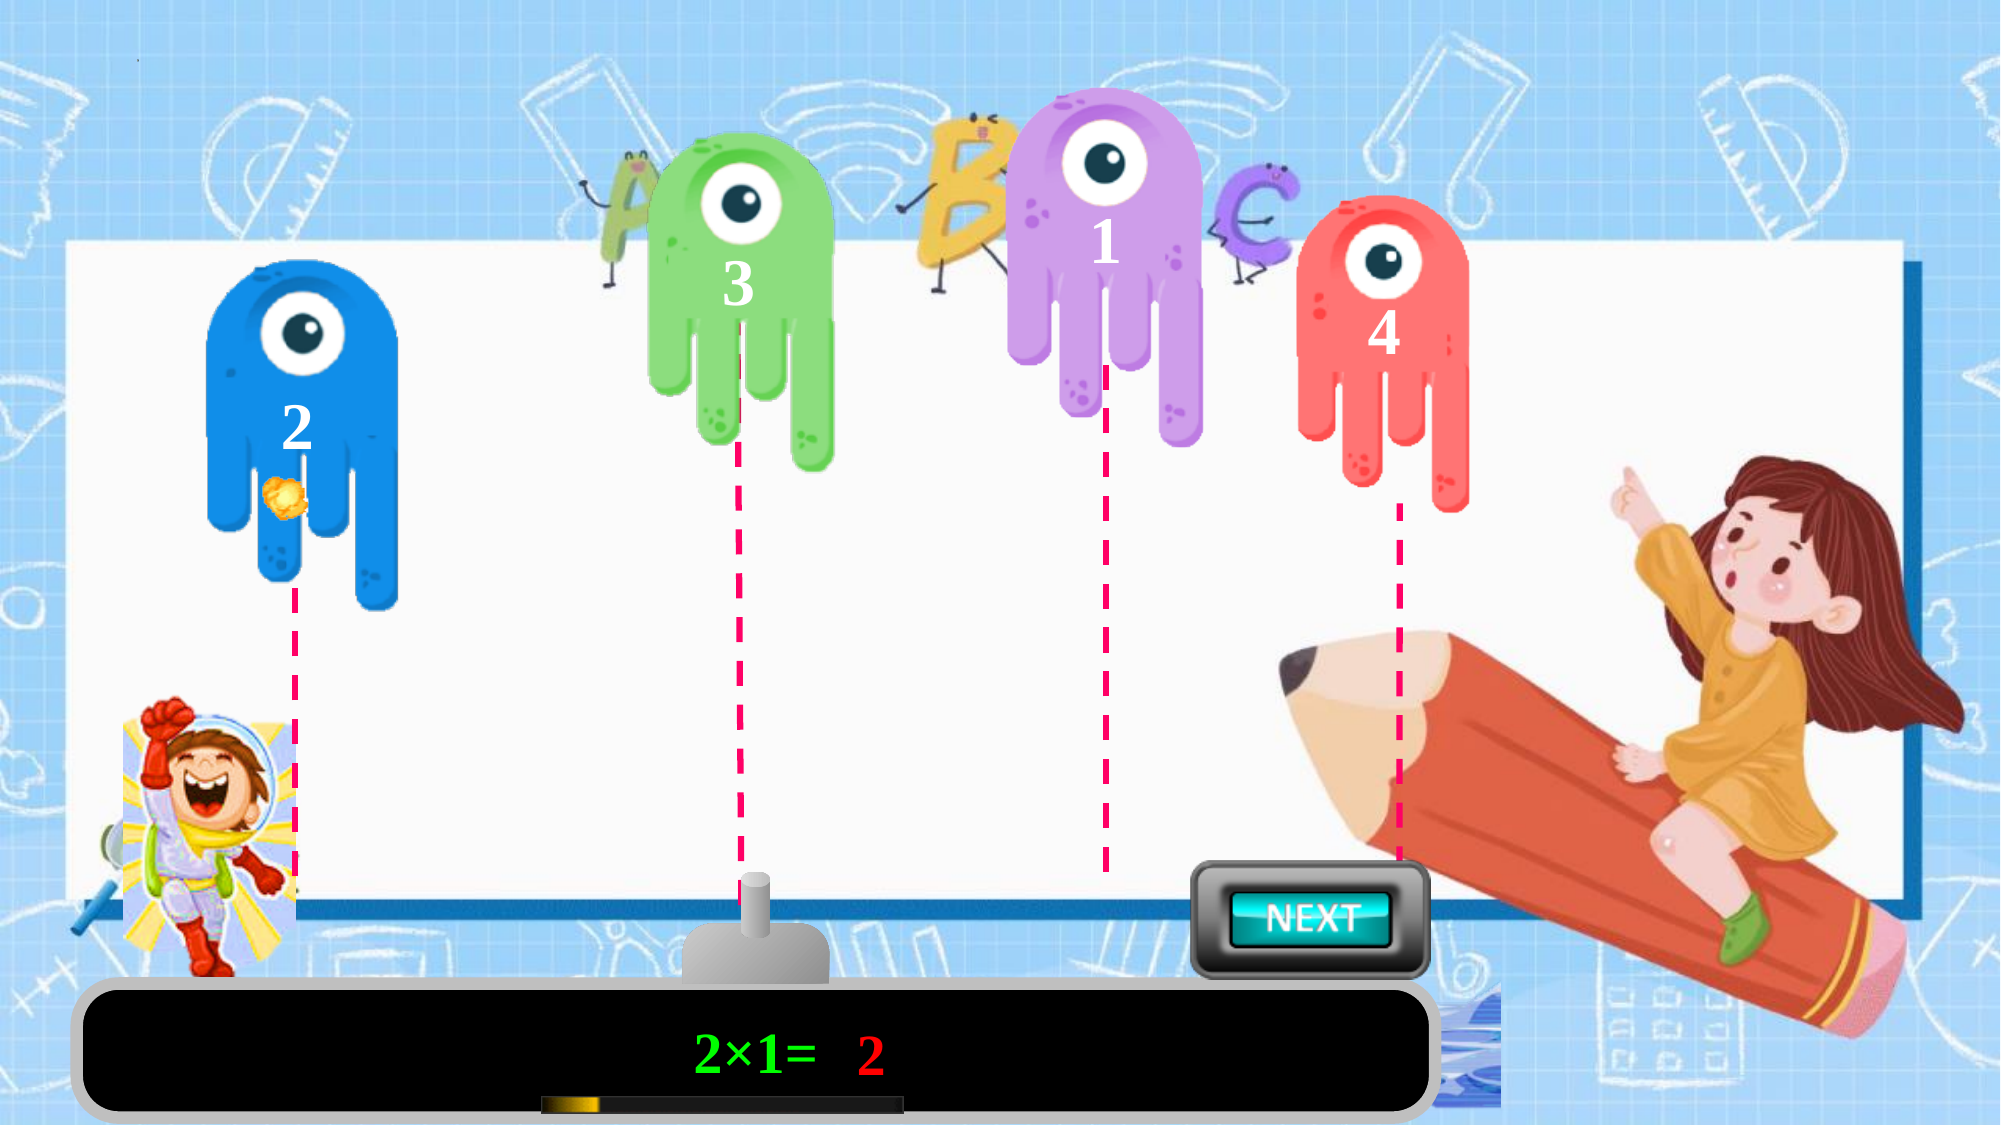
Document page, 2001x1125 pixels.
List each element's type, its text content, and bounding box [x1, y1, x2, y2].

picture [0, 0, 2001, 1125]
text_box 2×1= [75, 982, 1369, 1119]
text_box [196, 244, 486, 615]
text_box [995, 77, 1216, 458]
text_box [1268, 189, 1500, 525]
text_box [623, 118, 854, 483]
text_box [682, 871, 830, 984]
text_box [737, 483, 756, 871]
text_box 2 [774, 1009, 969, 1095]
